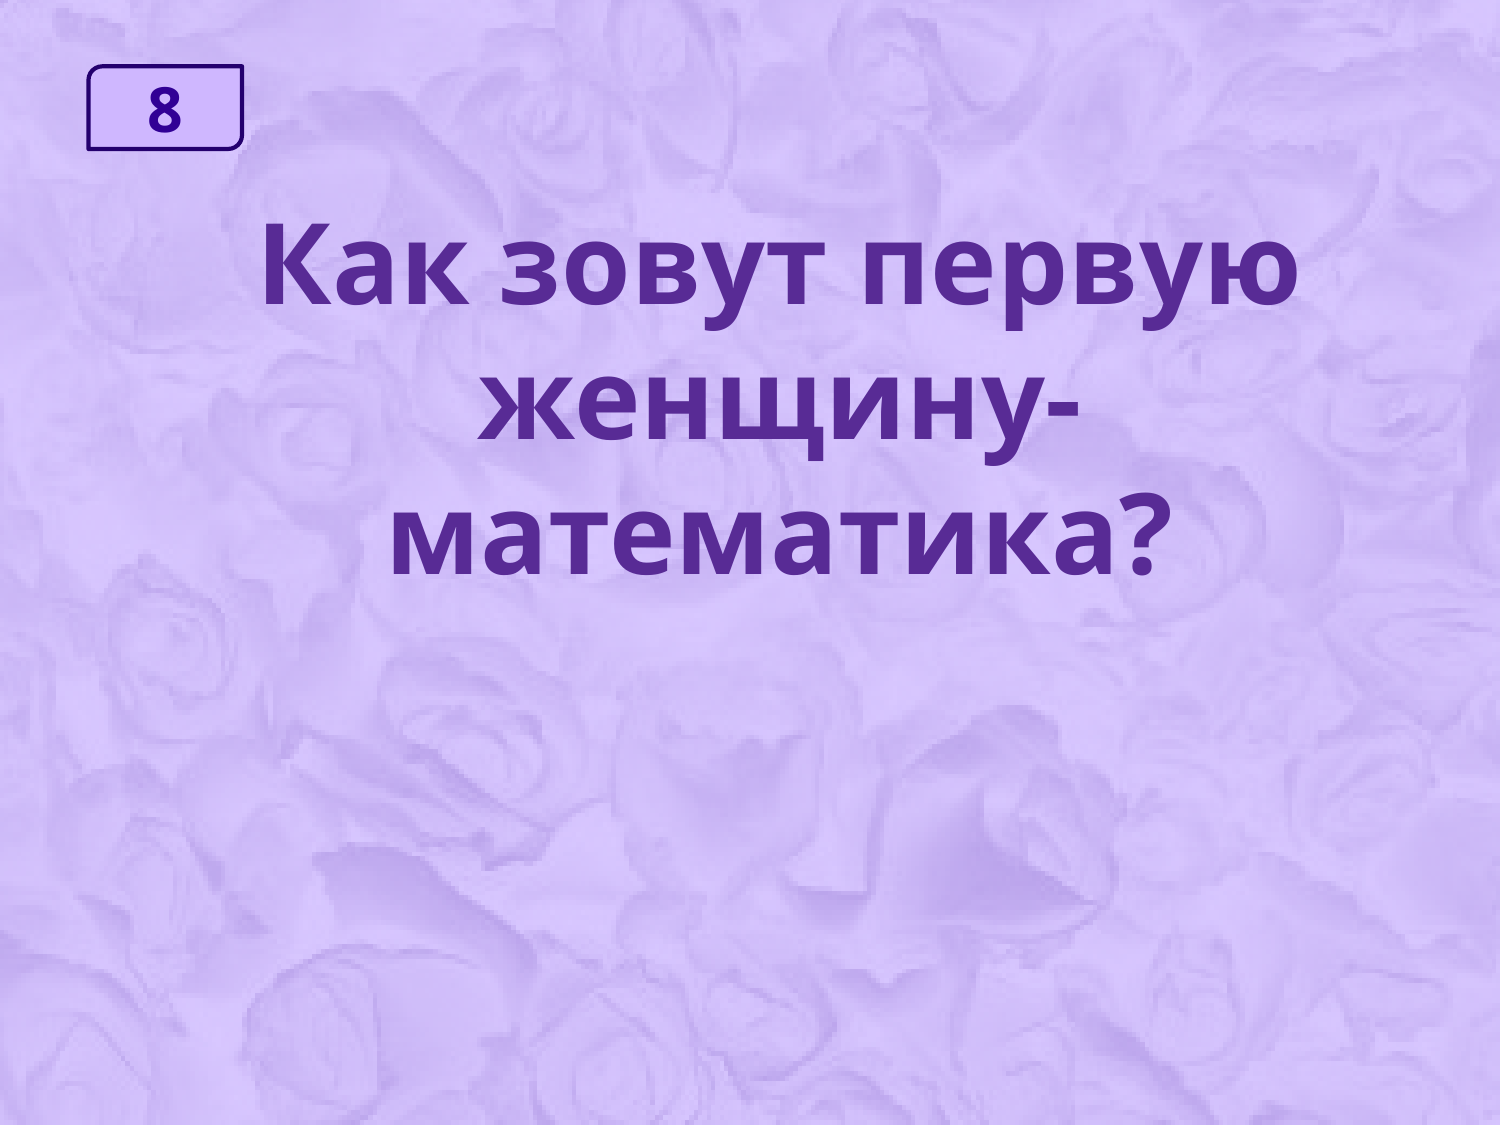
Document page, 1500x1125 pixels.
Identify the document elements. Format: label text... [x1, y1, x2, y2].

text_box Как зовут первую женщину-математика? [88, 184, 1471, 605]
text_box 8 [86, 64, 245, 152]
